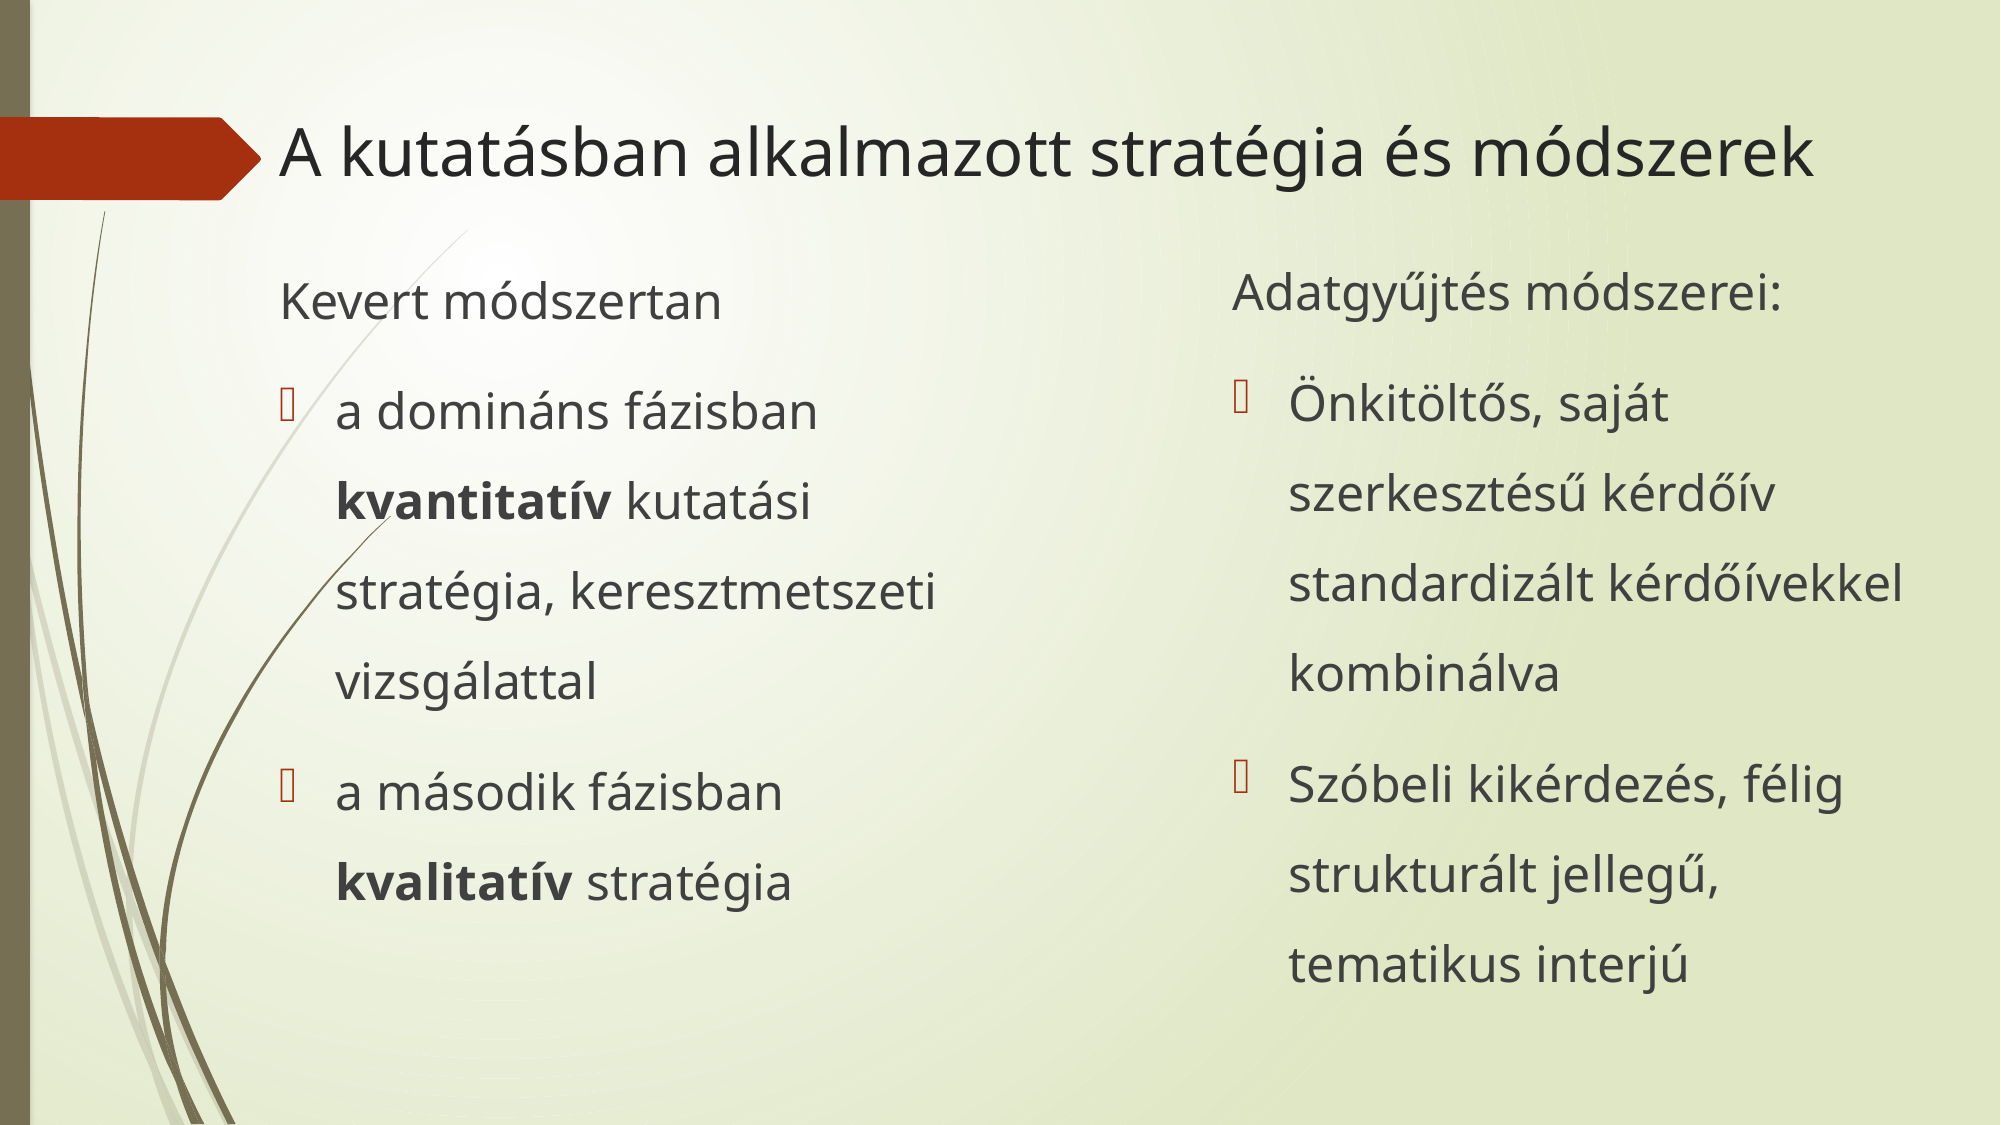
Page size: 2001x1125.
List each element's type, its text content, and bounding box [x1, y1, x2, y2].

list Kevert módszertan a domináns fázisban kvantitatív kutatási stratégia, keresztmetszeti vizsgálattal a második fázisban kvalitatív stratégia [264, 261, 1014, 1084]
list Adatgyűjtés módszerei: Önkitöltős, saját szerkesztésű kérdőív standardizált kérdőívekkel kombinálva Szóbeli kikérdezés, félig strukturált jellegű, tematikus interjú [1217, 252, 1926, 1100]
title A kutatásban alkalmazott stratégia és módszerek [264, 102, 1926, 206]
